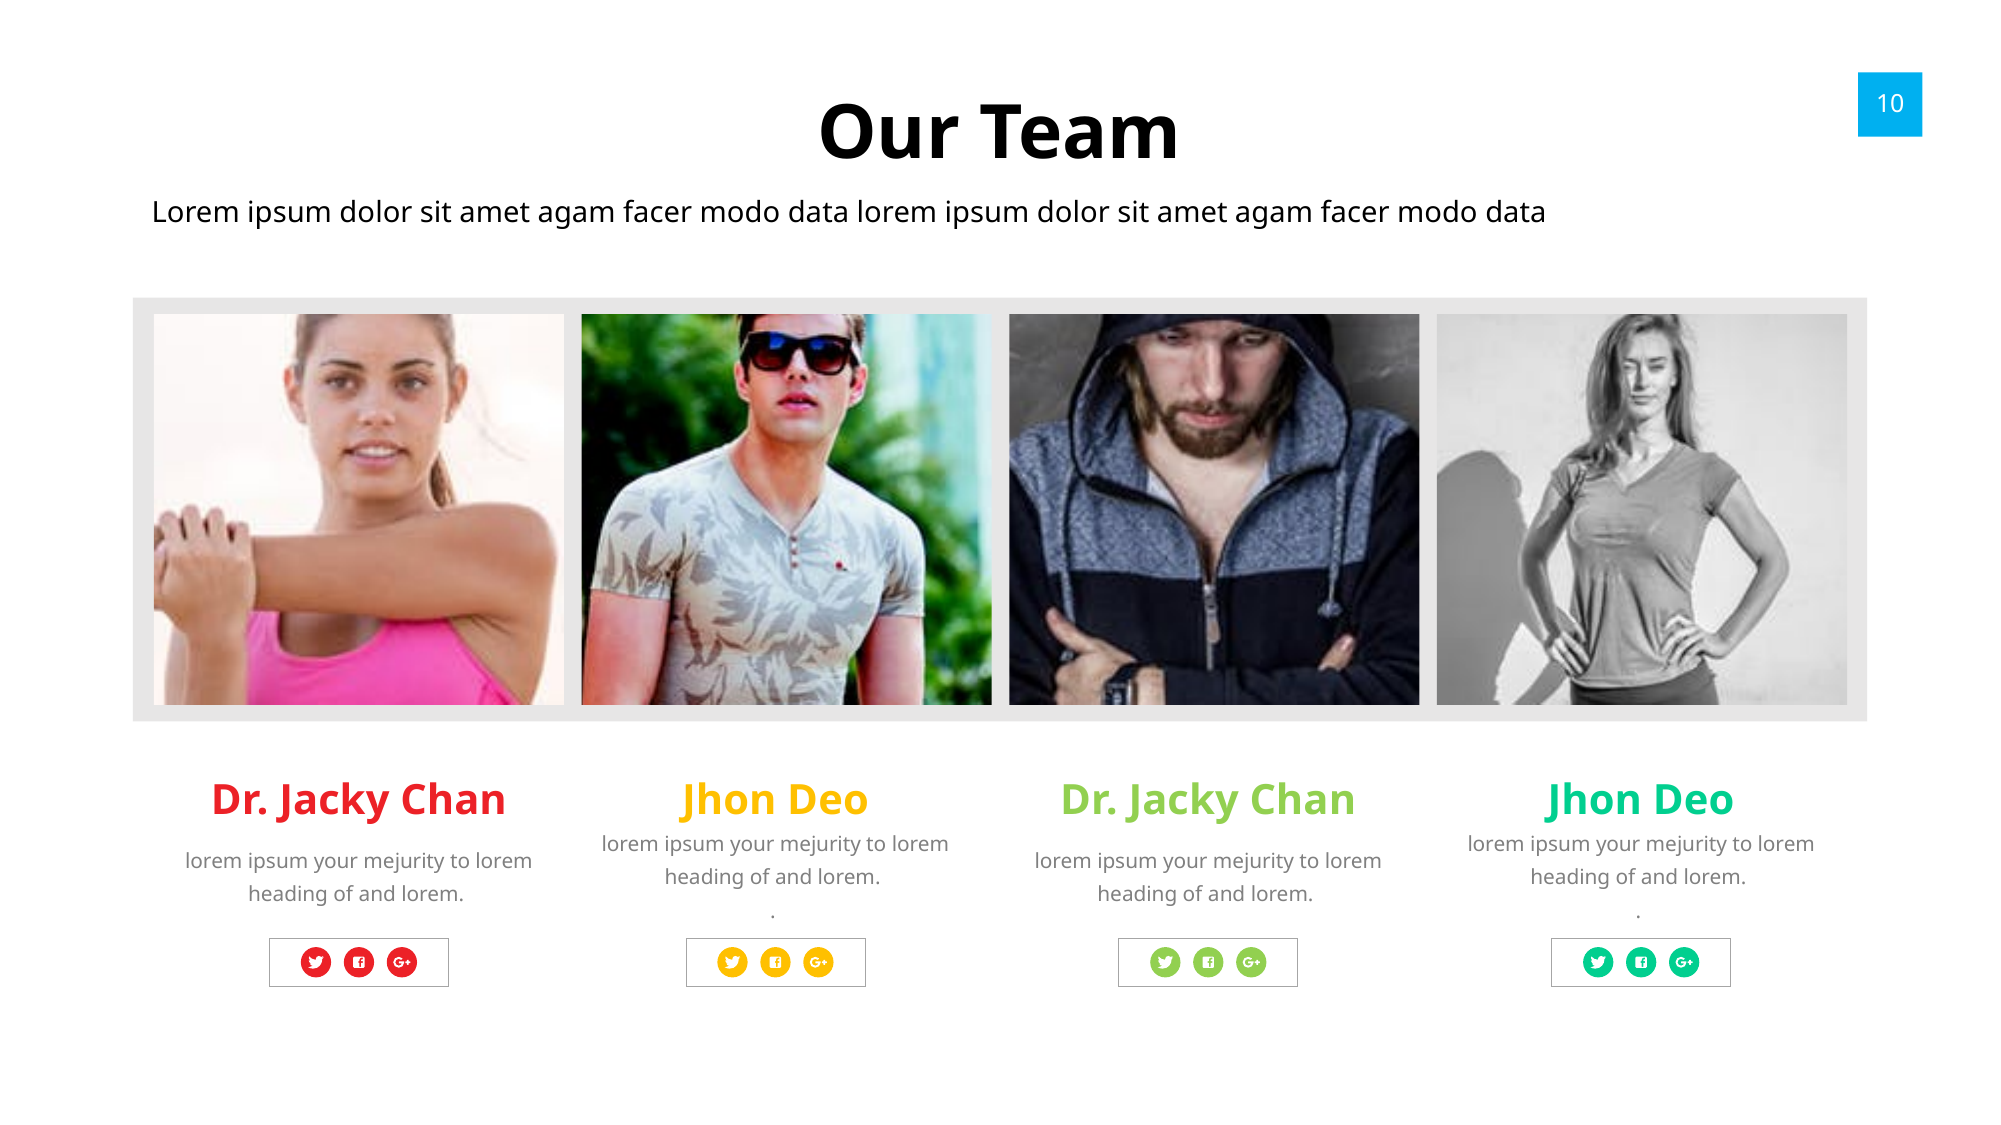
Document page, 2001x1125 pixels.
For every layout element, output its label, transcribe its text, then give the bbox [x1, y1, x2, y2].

picture [1436, 314, 1848, 705]
subtitle Lorem ipsum dolor sit amet agam facer modo data lorem ipsum dolor sit amet agam facer modo data [136, 186, 1862, 227]
picture [581, 314, 992, 705]
picture [1009, 314, 1420, 705]
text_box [1427, 765, 1855, 987]
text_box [1012, 765, 1405, 987]
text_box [179, 765, 539, 987]
picture [153, 314, 564, 705]
text_box [132, 297, 1868, 722]
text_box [562, 765, 989, 987]
title Our Team [136, 78, 1862, 186]
slide_number 10 [1862, 78, 1927, 130]
